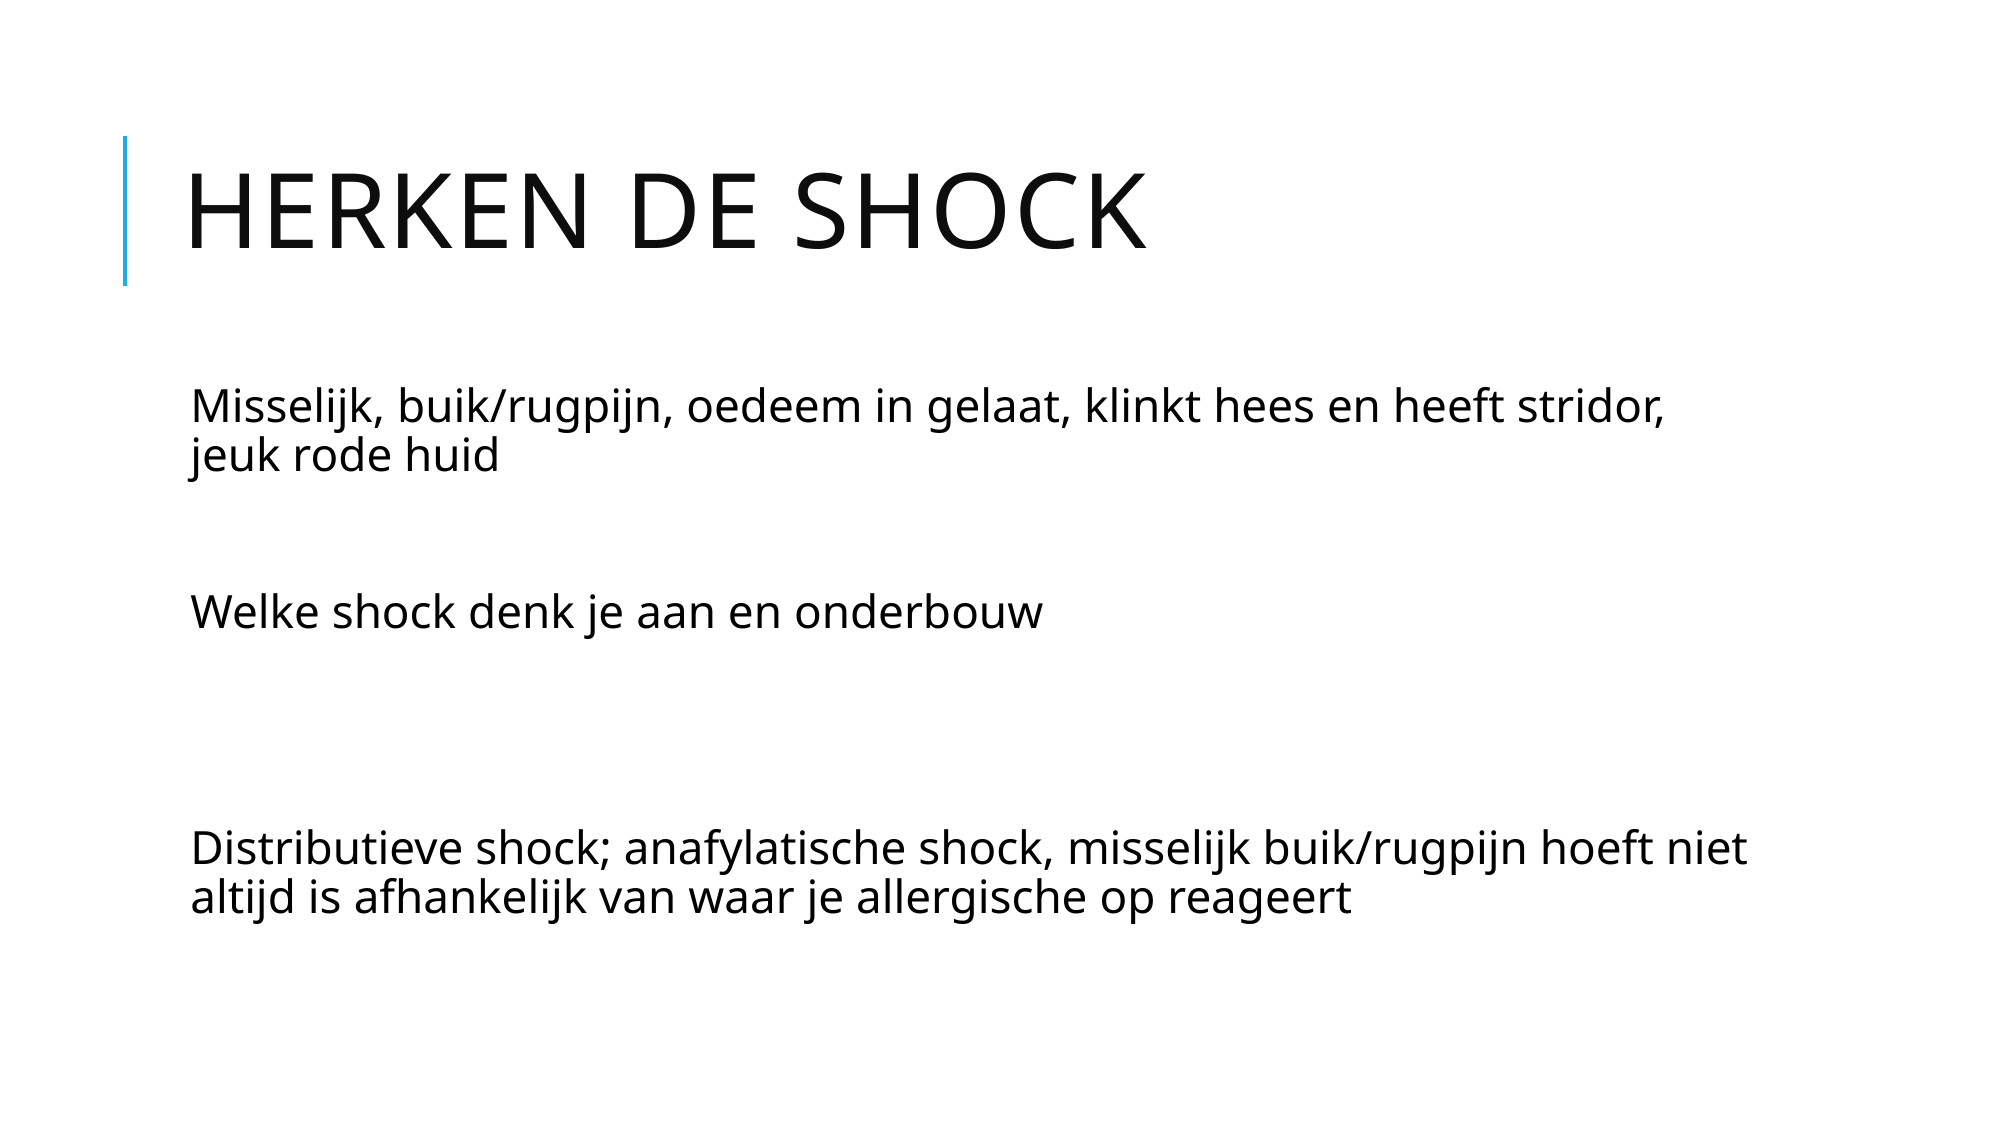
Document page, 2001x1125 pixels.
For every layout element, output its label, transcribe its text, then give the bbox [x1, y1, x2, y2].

title Herken de shock [168, 96, 1763, 342]
list Misselijk, buik/rugpijn, oedeem in gelaat, klinkt hees en heeft stridor, jeuk rode huid Welke shock denk je aan en onderbouw Distributieve shock; anafylatische shock, misselijk buik/rugpijn hoeft niet altijd is afhankelijk van waar je allergische op reageert [168, 375, 1763, 1035]
